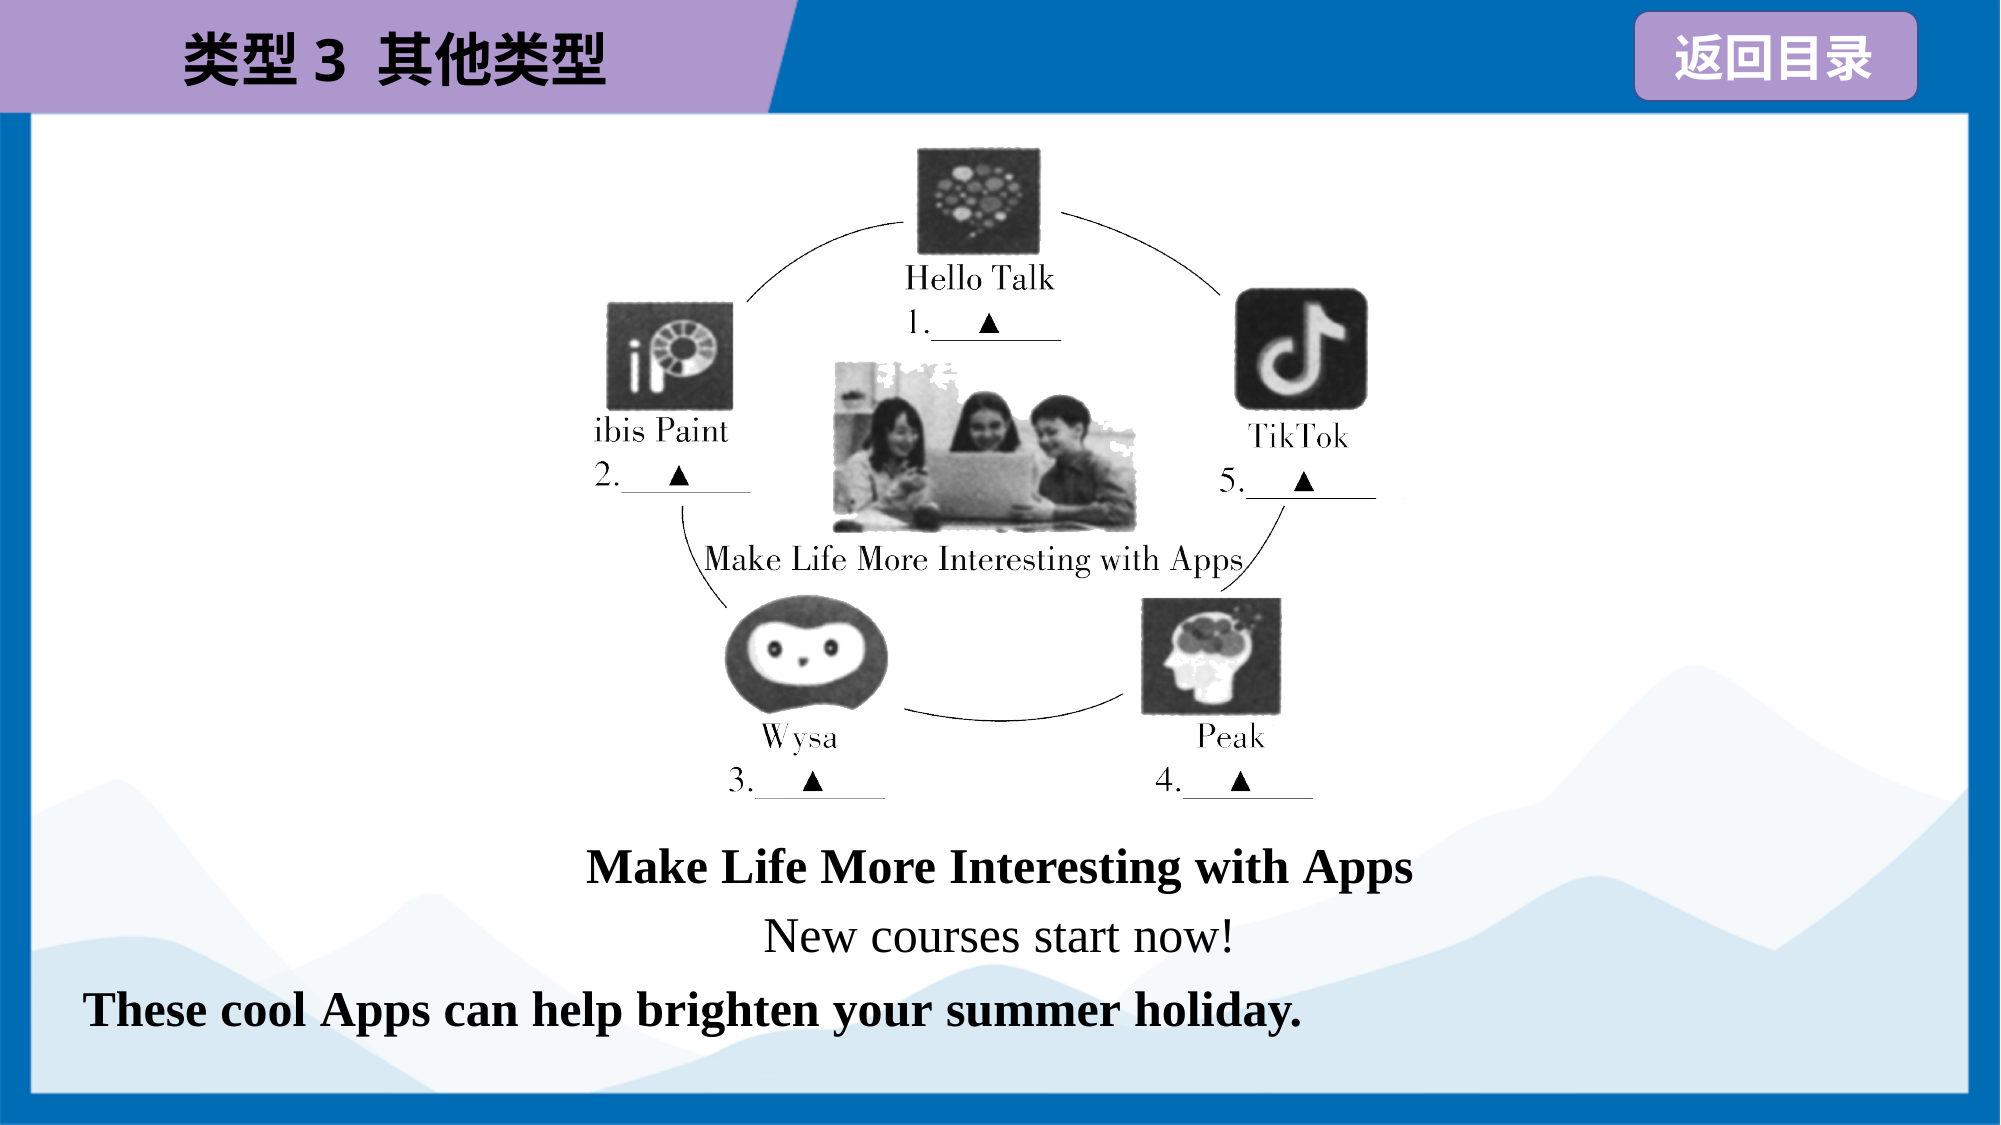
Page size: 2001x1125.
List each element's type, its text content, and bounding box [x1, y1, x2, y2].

picture [0, 0, 2000, 1125]
text_box Make Life More Interesting with Apps New courses start now! [82, 820, 1917, 958]
text_box These cool Apps can help brighten your summer holiday. [82, 967, 1917, 1032]
